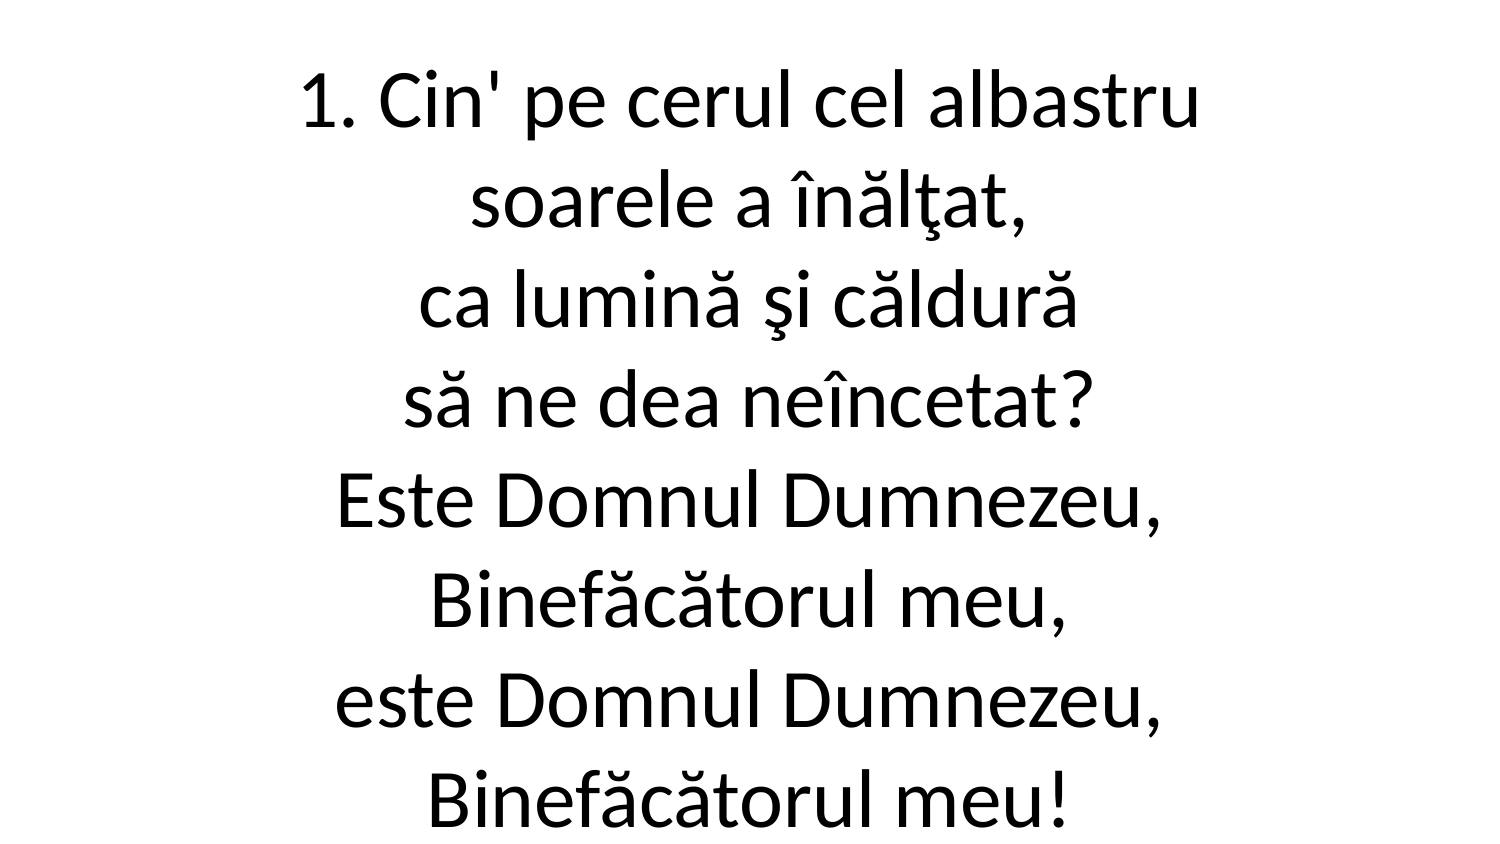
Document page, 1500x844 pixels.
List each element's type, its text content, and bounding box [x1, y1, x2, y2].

text_box 1. Cin' pe cerul cel albastru soarele a înălţat, ca lumină şi căldură să ne dea neîncetat? Este Domnul Dumnezeu, Binefăcătorul meu, este Domnul Dumnezeu, Binefăcătorul meu! [281, 0, 1219, 844]
